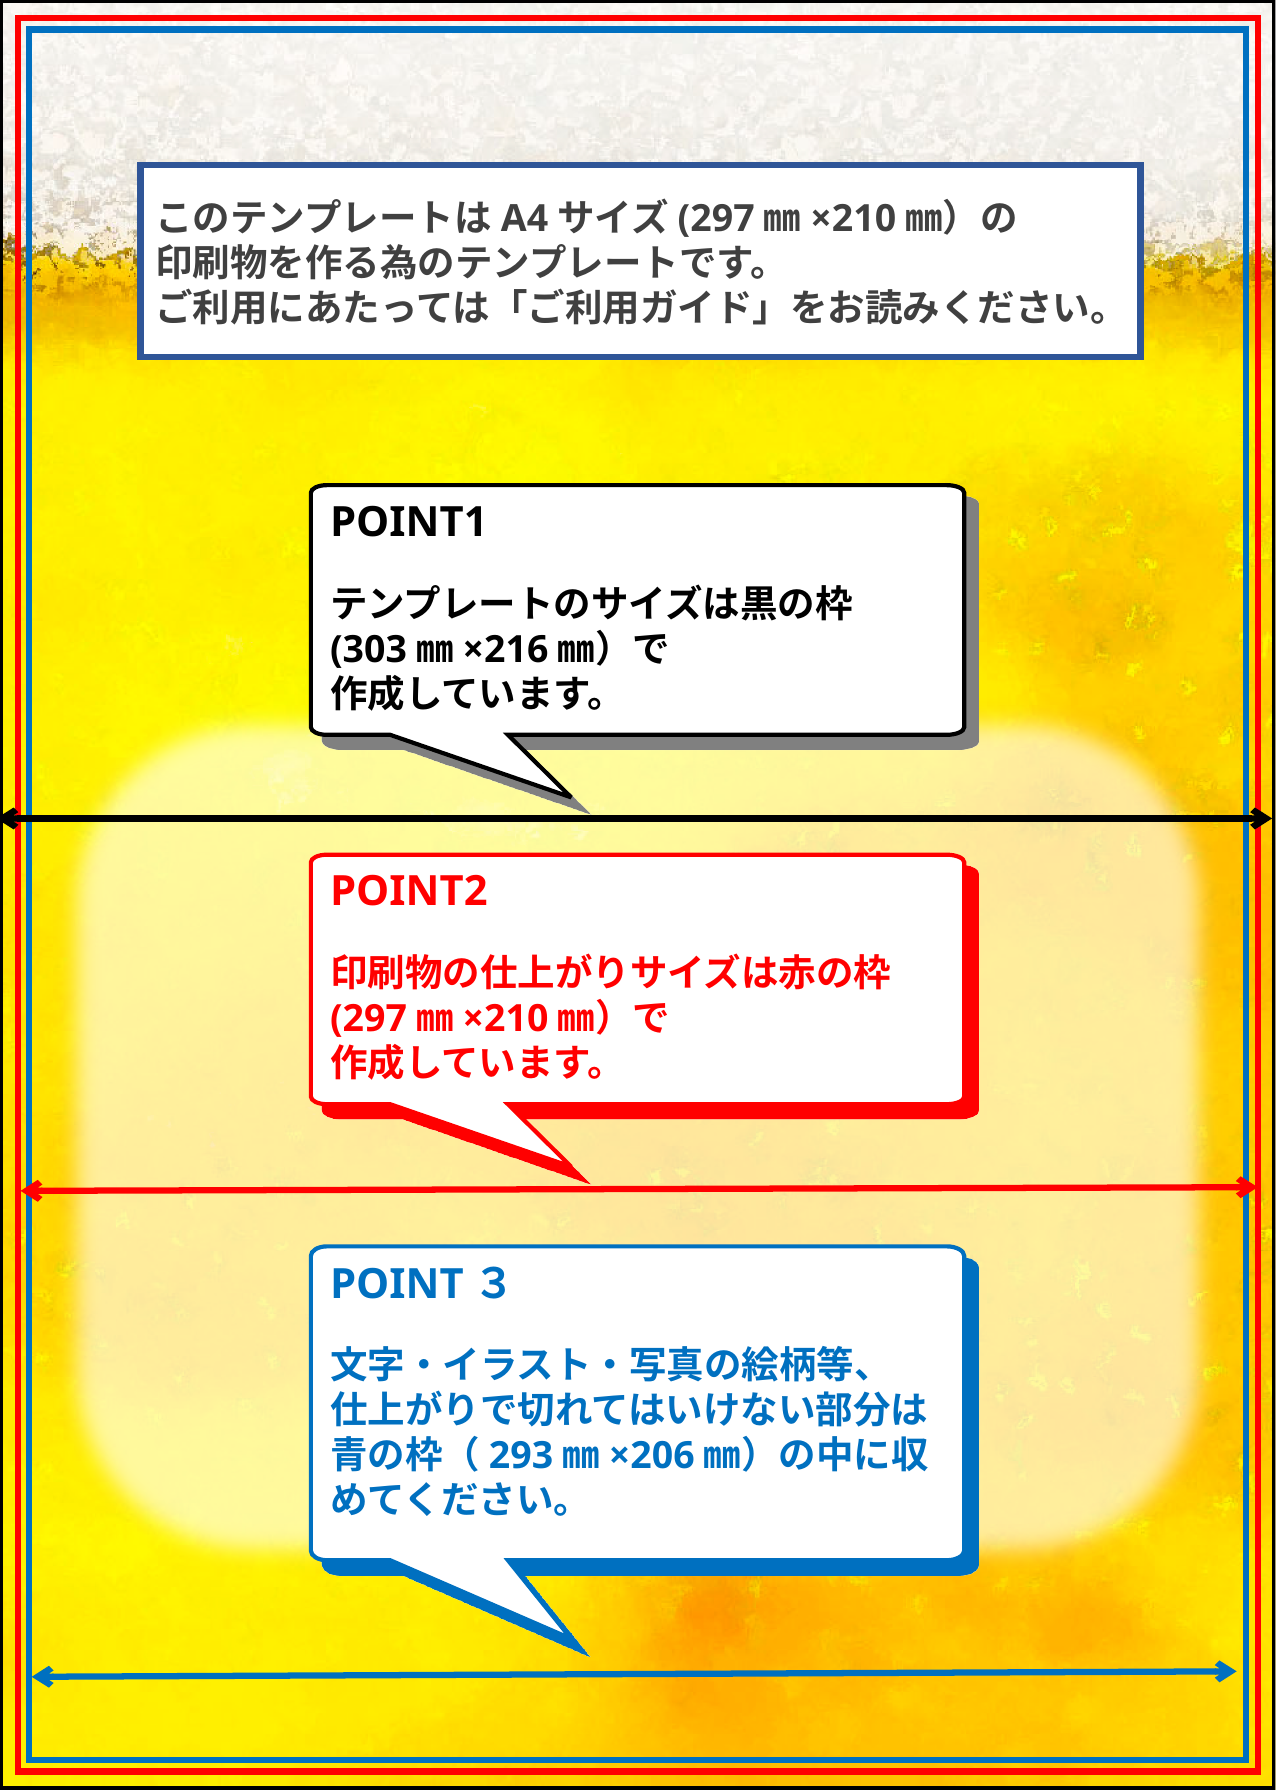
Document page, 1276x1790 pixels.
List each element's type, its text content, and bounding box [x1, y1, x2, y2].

text_box POINT1 テンプレートのサイズは黒の枠 (303㎜×216㎜）で 作成しています。 [310, 485, 965, 798]
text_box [20, 1187, 1258, 1191]
text_box [17, 822, 1259, 1773]
text_box [28, 822, 1247, 1187]
text_box POINT2 印刷物の仕上がりサイズは赤の枠(297㎜×210㎜）で 作成しています。 [310, 854, 965, 1167]
text_box [28, 28, 1247, 815]
text_box [28, 1191, 1247, 1761]
text_box [17, 17, 1259, 815]
text_box POINT３ 文字・イラスト・写真の絵柄等、 仕上がりで切れてはいけない部分は 青の枠（293㎜×206㎜）の中に収めてください。 [310, 1246, 965, 1639]
text_box [0, 0, 1276, 1790]
text_box このテンプレートはA4サイズ(297㎜×210㎜）の 印刷物を作る為のテンプレートです。 ご利用にあたっては「ご利用ガイド」をお読みください。 [140, 164, 1142, 358]
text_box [31, 1671, 1237, 1677]
